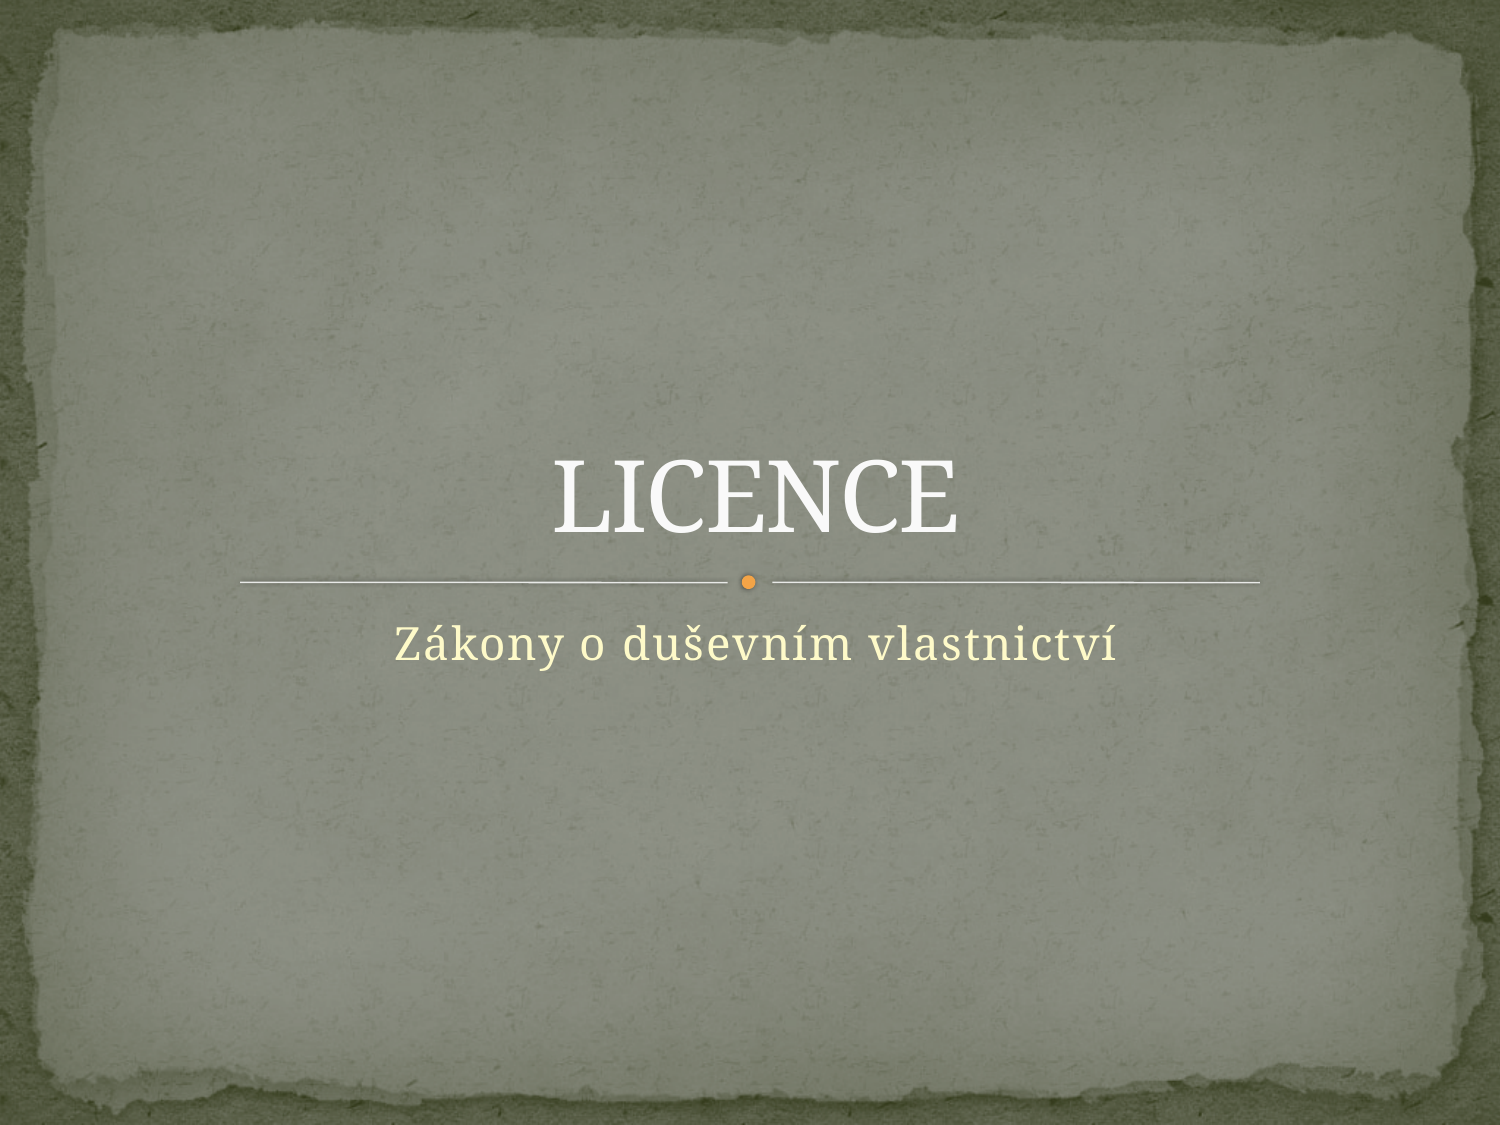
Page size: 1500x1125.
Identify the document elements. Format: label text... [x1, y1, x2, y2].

subtitle Zákony o duševním vlastnictví [75, 606, 1438, 795]
title LICENCE [74, 235, 1438, 561]
